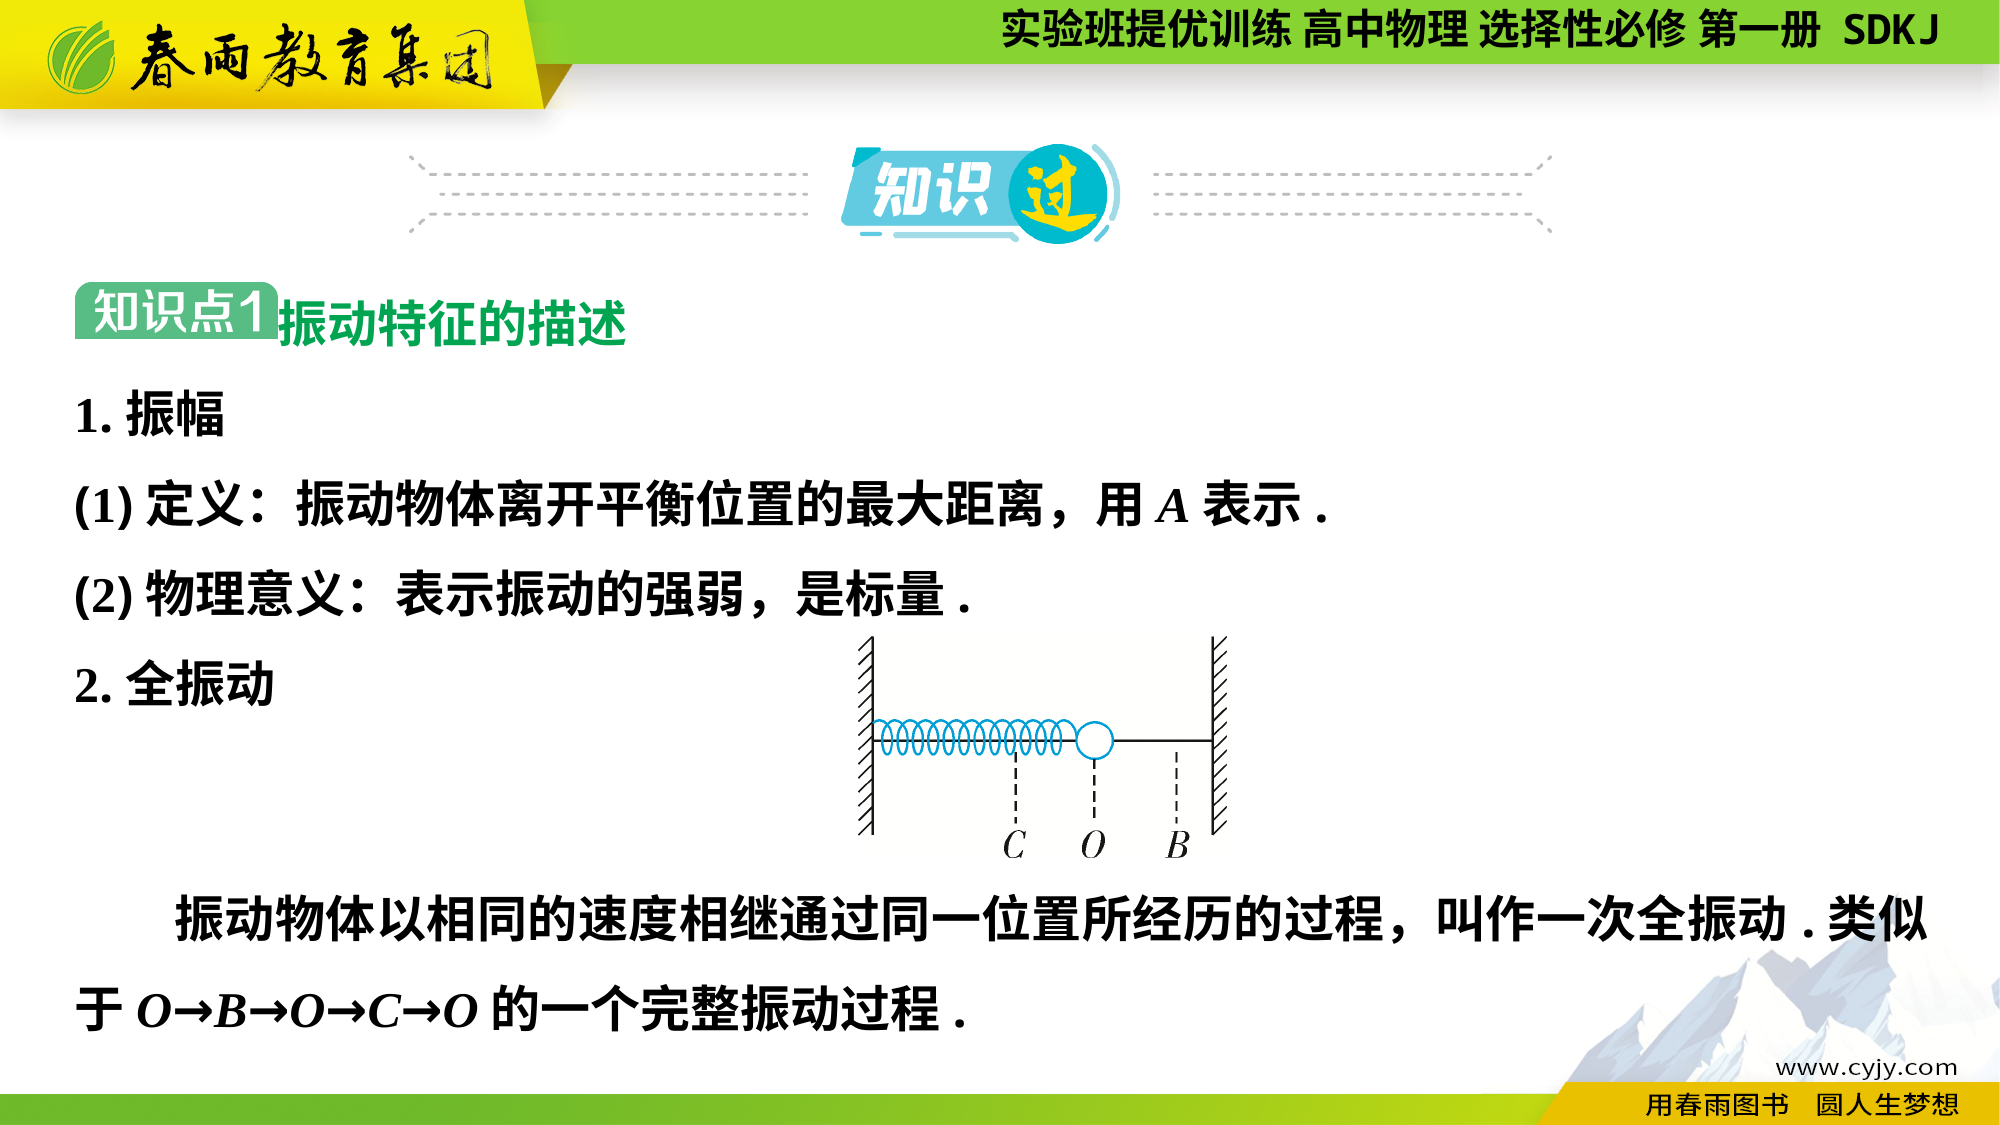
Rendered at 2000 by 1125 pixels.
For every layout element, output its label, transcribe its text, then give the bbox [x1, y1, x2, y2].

text_box 振动物体以相同的速度相继通过同一位置所经历的过程，叫作一次全振动.类似于O→B→O→C→O的一个完整振动过程. [59, 849, 1944, 1045]
list 振动特征的描述 1.振幅 (1)定义：振动物体离开平衡位置的最大距离，用A表示. (2)物理意义：表示振动的强弱，是标量. 2.全振动 [59, 255, 1944, 714]
picture [0, 0, 2000, 1125]
